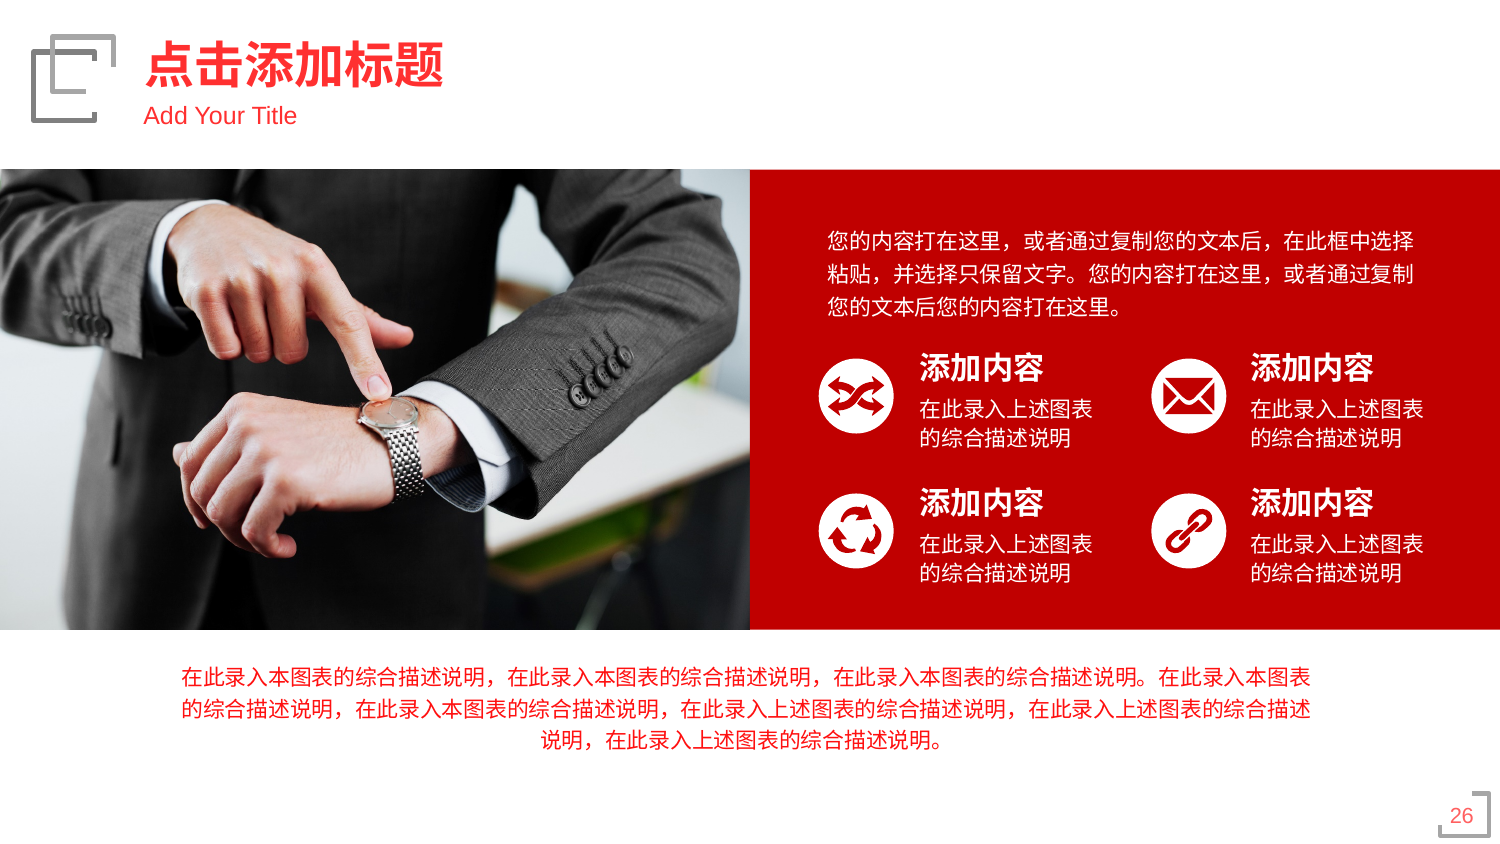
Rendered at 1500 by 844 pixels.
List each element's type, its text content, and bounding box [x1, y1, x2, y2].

text_box 在此录入本图表的综合描述说明，在此录入本图表的综合描述说明，在此录入本图表的综合描述说明。在此录入本图表的综合描述说明，在此录入本图表的综合描述说明，在此录入上述图表的综合描述说明，在此录入上述图表的综合描述说明，在此录入上述图表的综合描述说明。 [169, 653, 1325, 759]
text_box 添加内容 [1238, 477, 1500, 527]
text_box 在此录入上述图表的综合描述说明 [908, 387, 1114, 457]
text_box 在此录入上述图表的综合描述说明 [908, 522, 1114, 592]
text_box 您的内容打在这里，或者通过复制您的文本后，在此框中选择粘贴，并选择只保留文字。您的内容打在这里，或者通过复制您的文本后您的内容打在这里。 [813, 213, 1449, 327]
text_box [1151, 493, 1227, 569]
text_box 点击添加标题 [133, 27, 457, 99]
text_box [818, 358, 894, 434]
text_box 添加内容 [908, 342, 1183, 392]
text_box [1151, 358, 1227, 434]
text_box [748, 168, 1500, 632]
text_box 在此录入上述图表的综合描述说明 [1238, 522, 1444, 592]
text_box Add Your Title [132, 93, 416, 135]
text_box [818, 493, 894, 569]
text_box 添加内容 [1238, 342, 1500, 392]
text_box 在此录入上述图表的综合描述说明 [1238, 387, 1444, 457]
text_box [0, 168, 748, 632]
text_box 添加内容 [908, 477, 1183, 527]
